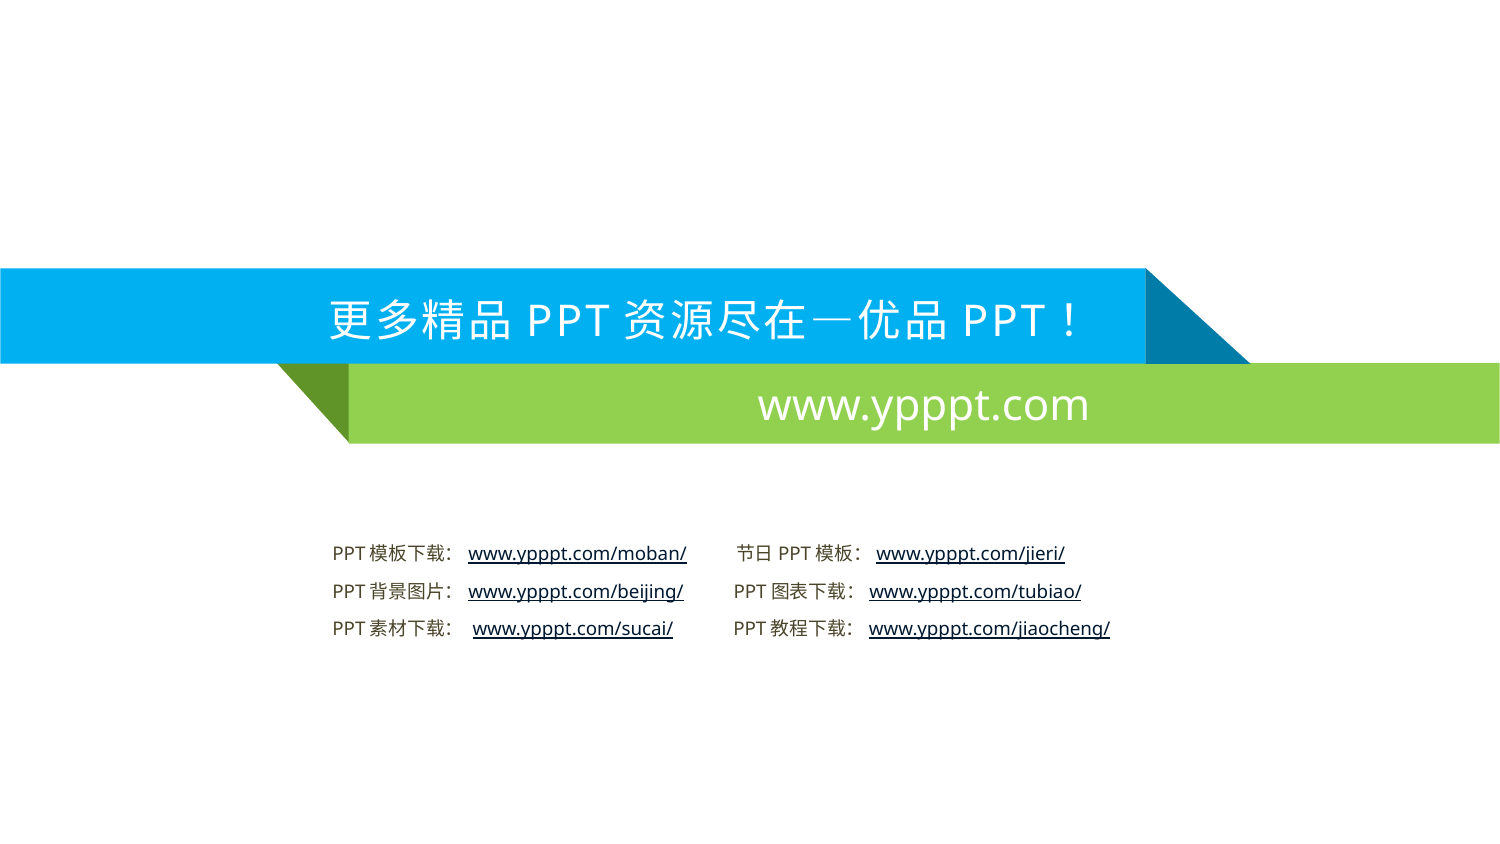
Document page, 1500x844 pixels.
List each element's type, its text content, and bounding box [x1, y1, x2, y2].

text_box 更多精品PPT资源尽在—优品PPT！ [0, 267, 1144, 365]
text_box www.ypppt.com [348, 362, 1500, 445]
text_box [1144, 265, 1254, 365]
text_box PPT模板下载：www.ypppt.com/moban/ 节日PPT模板：www.ypppt.com/jieri/ PPT背景图片：www.ypppt.com/beijing/ PPT图表下载：www.ypppt.com/tubiao/ PPT素材下载： www.ypppt.com/sucai/ PPT教程下载：www.ypppt.com/jiaocheng/ [317, 482, 1167, 691]
text_box [277, 365, 348, 444]
